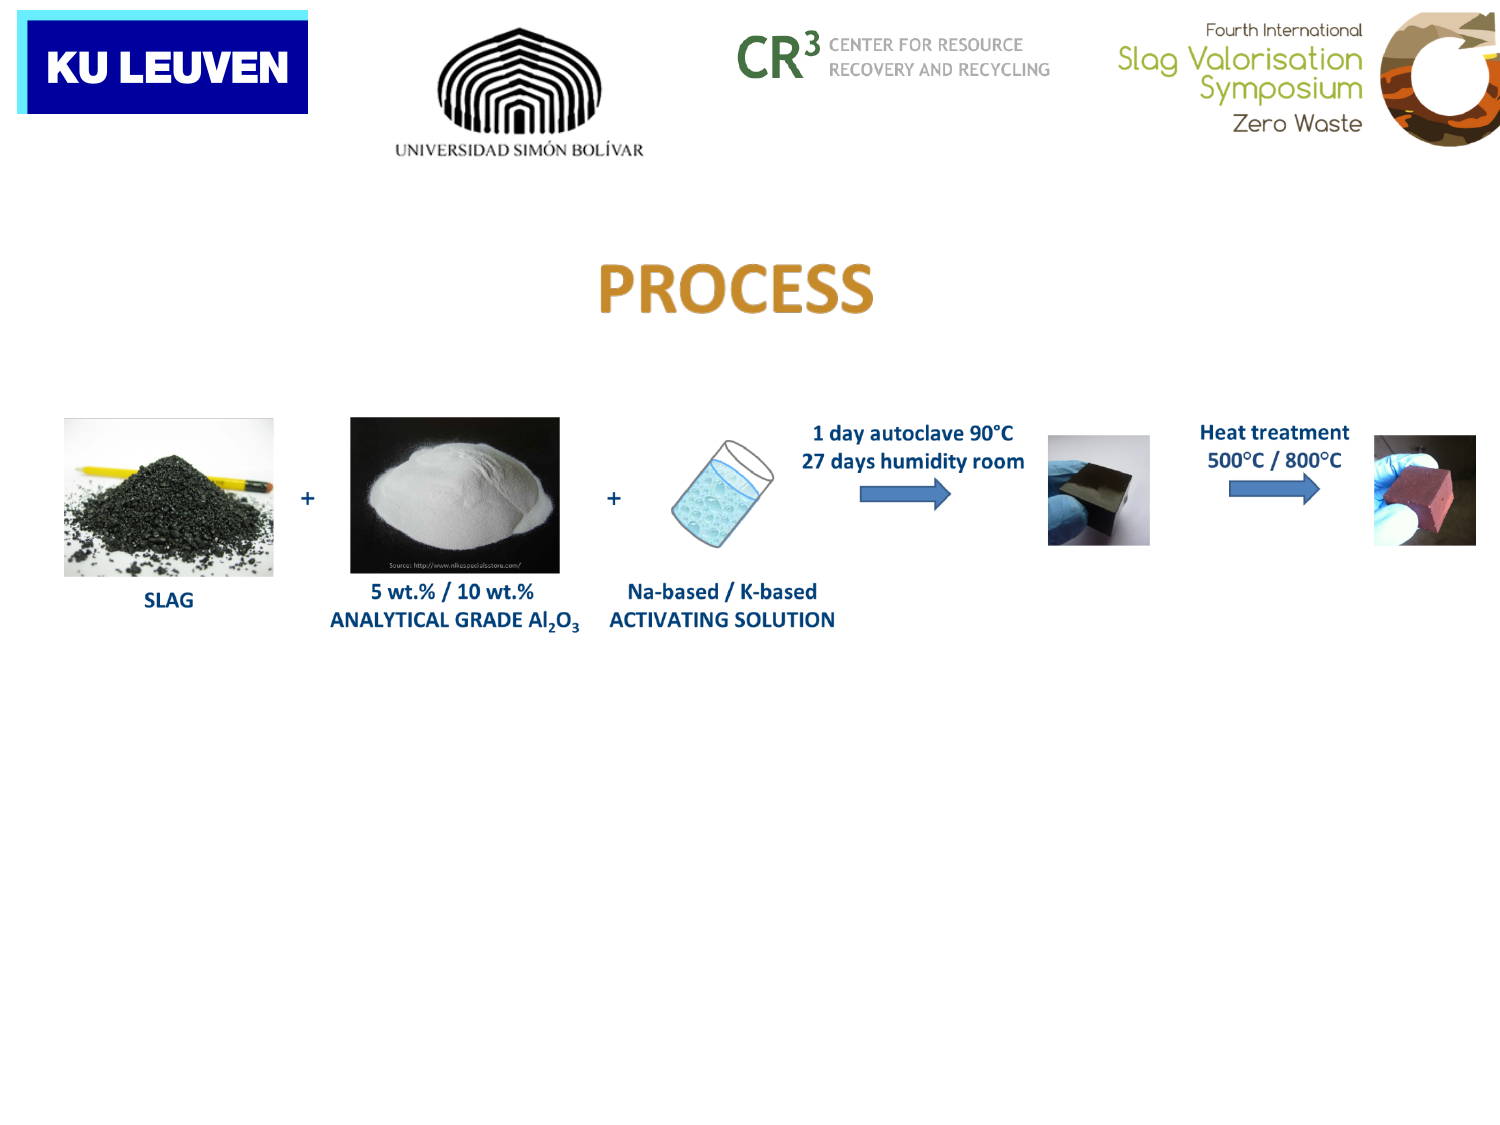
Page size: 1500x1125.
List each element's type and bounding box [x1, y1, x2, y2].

picture [735, 26, 1050, 83]
picture [64, 409, 1476, 647]
picture [17, 9, 308, 114]
picture [550, 219, 921, 379]
picture [1116, 0, 1500, 154]
picture [359, 24, 681, 162]
